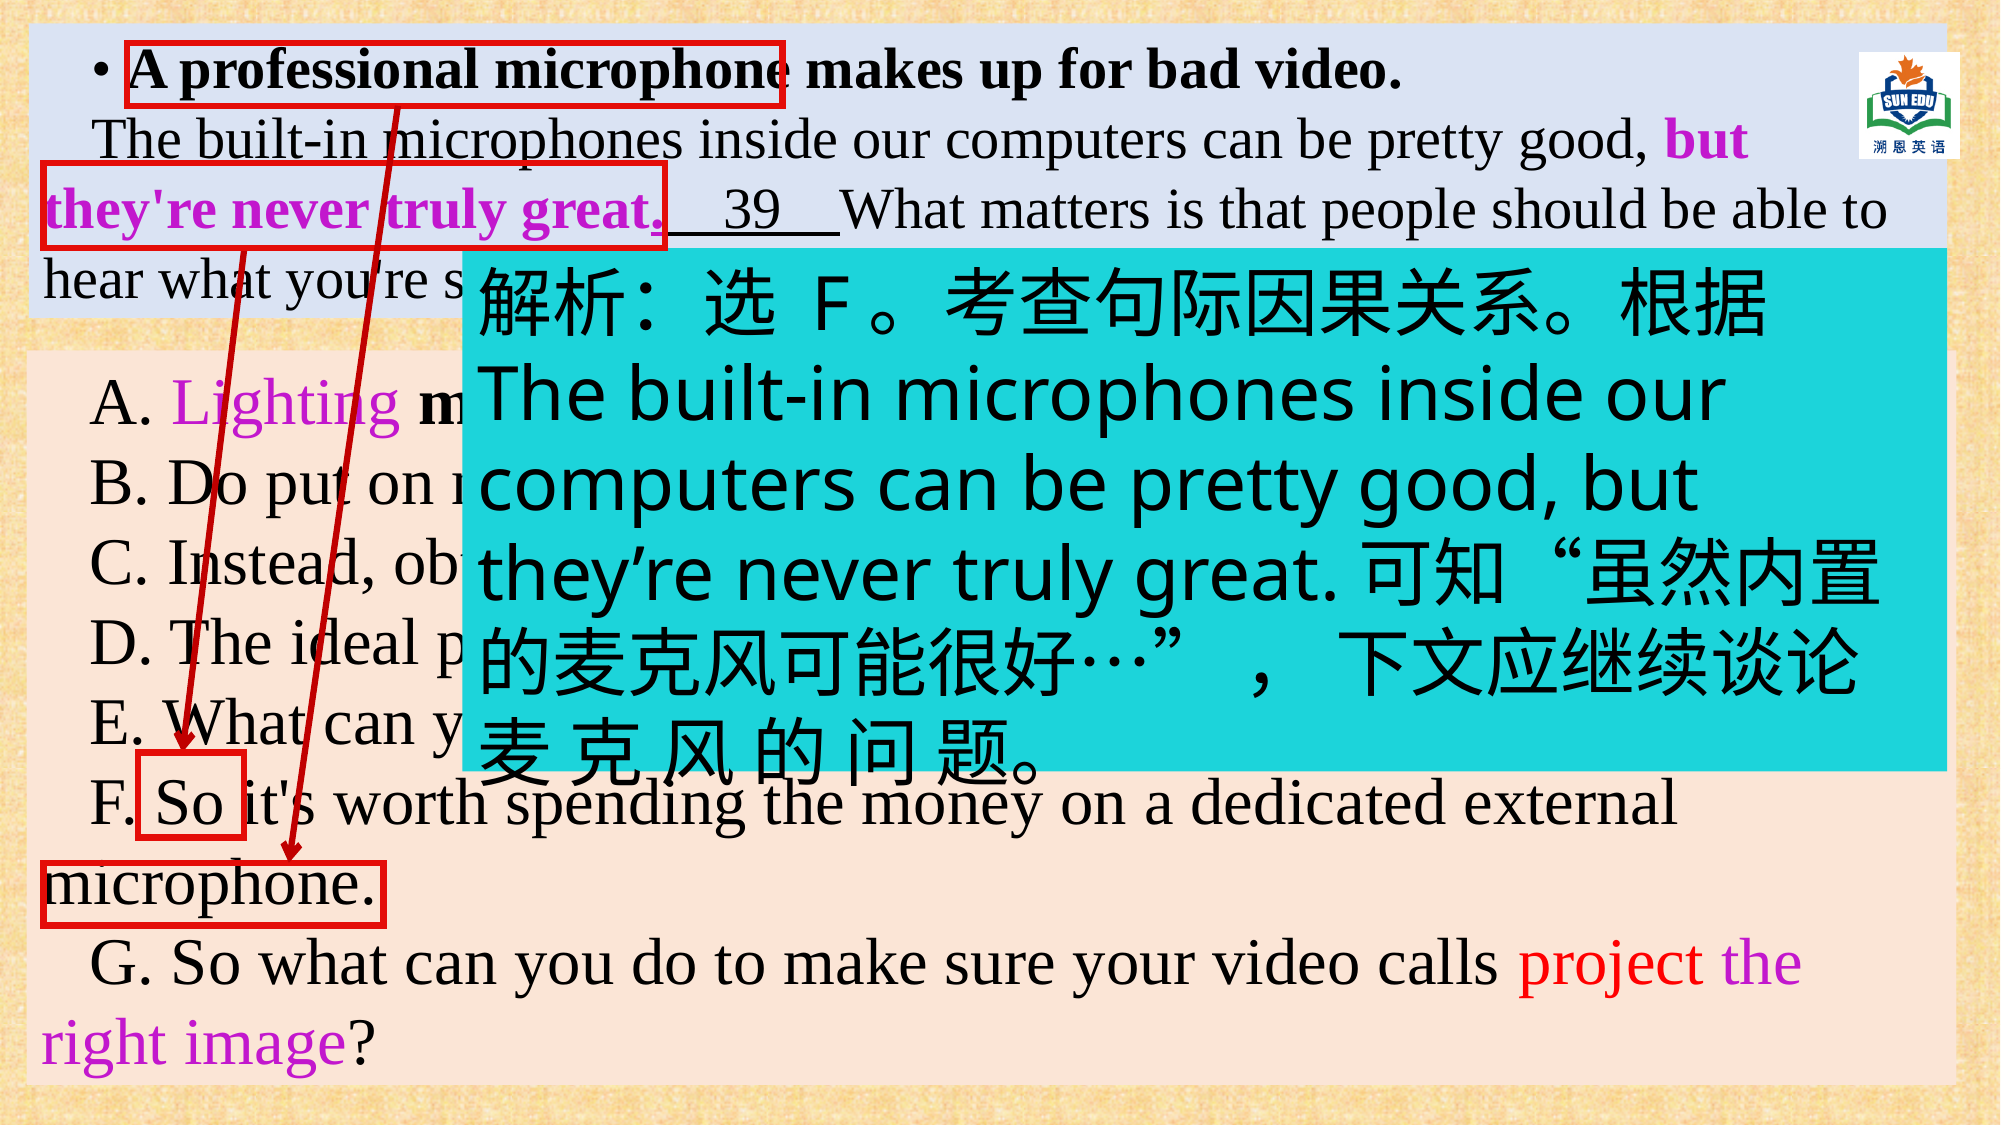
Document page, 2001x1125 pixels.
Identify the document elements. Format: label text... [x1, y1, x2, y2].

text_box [182, 248, 245, 753]
text_box [137, 751, 245, 838]
text_box [398, 162, 666, 249]
text_box • A professional microphone makes up for bad video. The built-in microphones inside our computers can be pretty good, but they're never truly great. 39 What matters is that people should be able to hear what you're saying. [28, 23, 1948, 318]
text_box [126, 42, 783, 107]
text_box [288, 105, 398, 863]
text_box A. Lighting makes the difference. B. Do put on make-up on your face. C. Instead, obtain a phone stand to hold it. D. The ideal position for your camera is at your eye-level. E. What can you do to ensure a successful business meeting? F. So it's worth spending the money on a dedicated external microphone. G. So what can you do to make sure your video calls project the right image? [26, 350, 1957, 1085]
picture [0, 0, 2001, 1125]
text_box [42, 862, 384, 926]
text_box 解析：选 F。考查句际因果关系。根据 The built-in microphones inside our computers can be pretty good, but they’re never truly great.可知“虽然内置的麦克风可能很好…” ， 下文应继续谈论麦 克 风 的 问 题。 [462, 248, 1948, 772]
text_box [42, 162, 288, 249]
